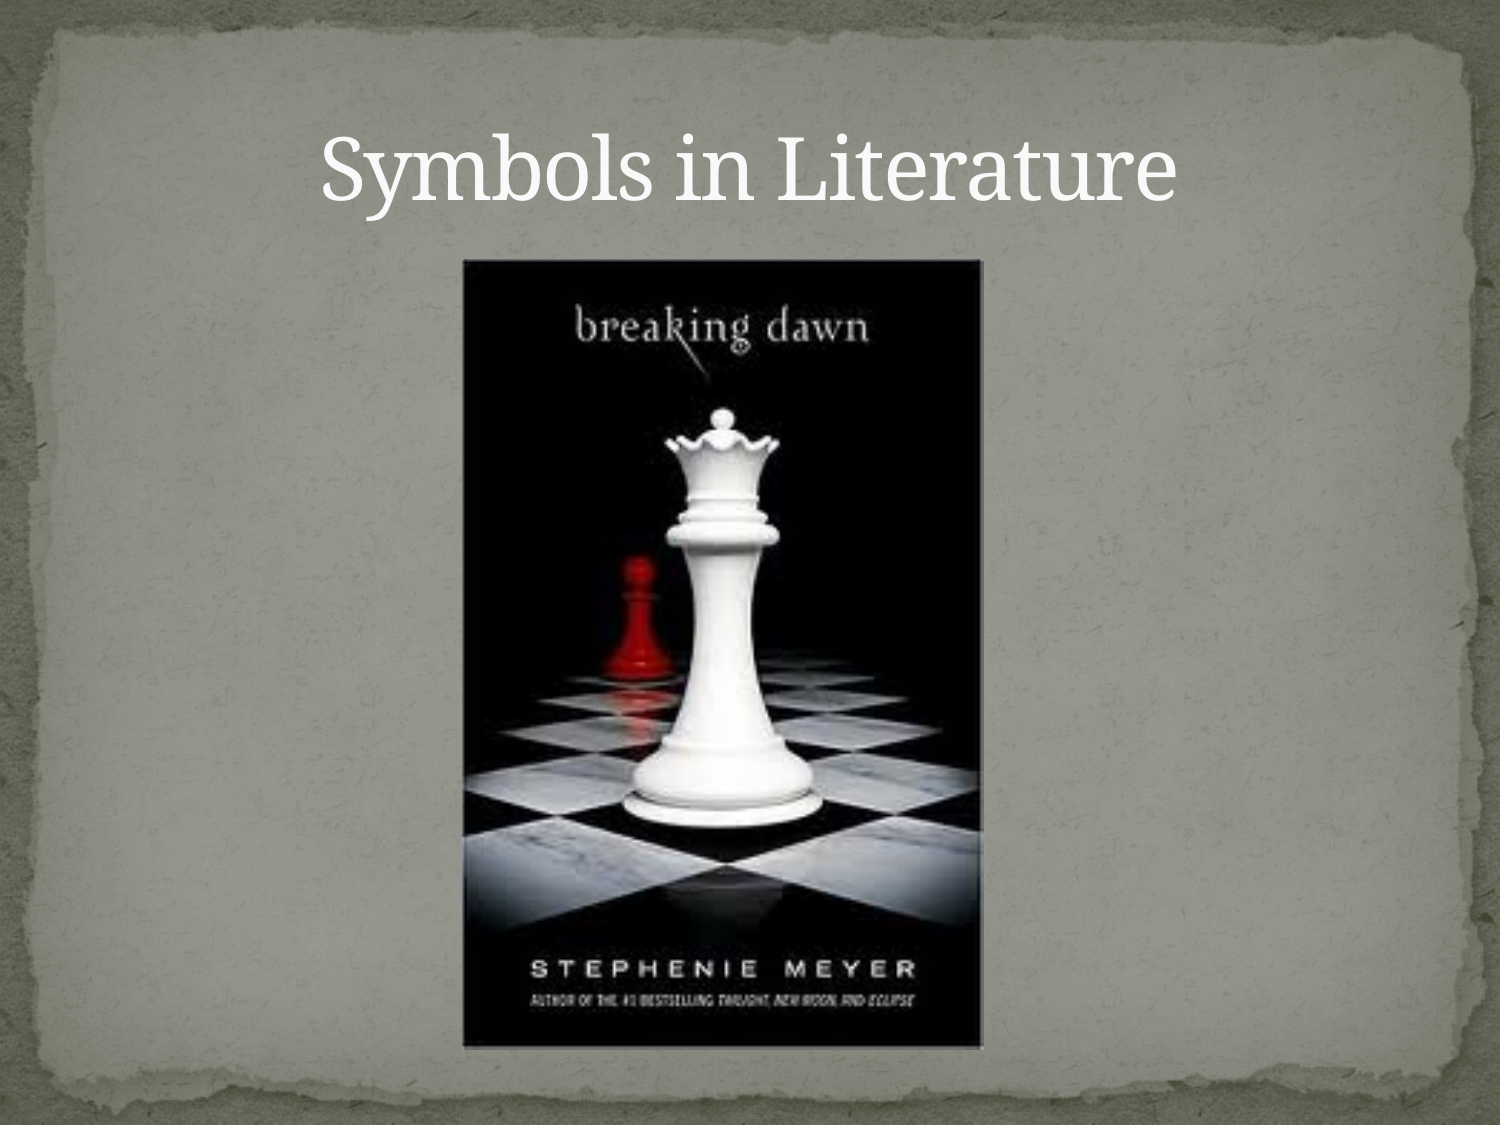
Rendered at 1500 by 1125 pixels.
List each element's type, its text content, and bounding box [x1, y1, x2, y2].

picture [462, 259, 984, 1051]
title Symbols in Literature [74, 24, 1425, 225]
